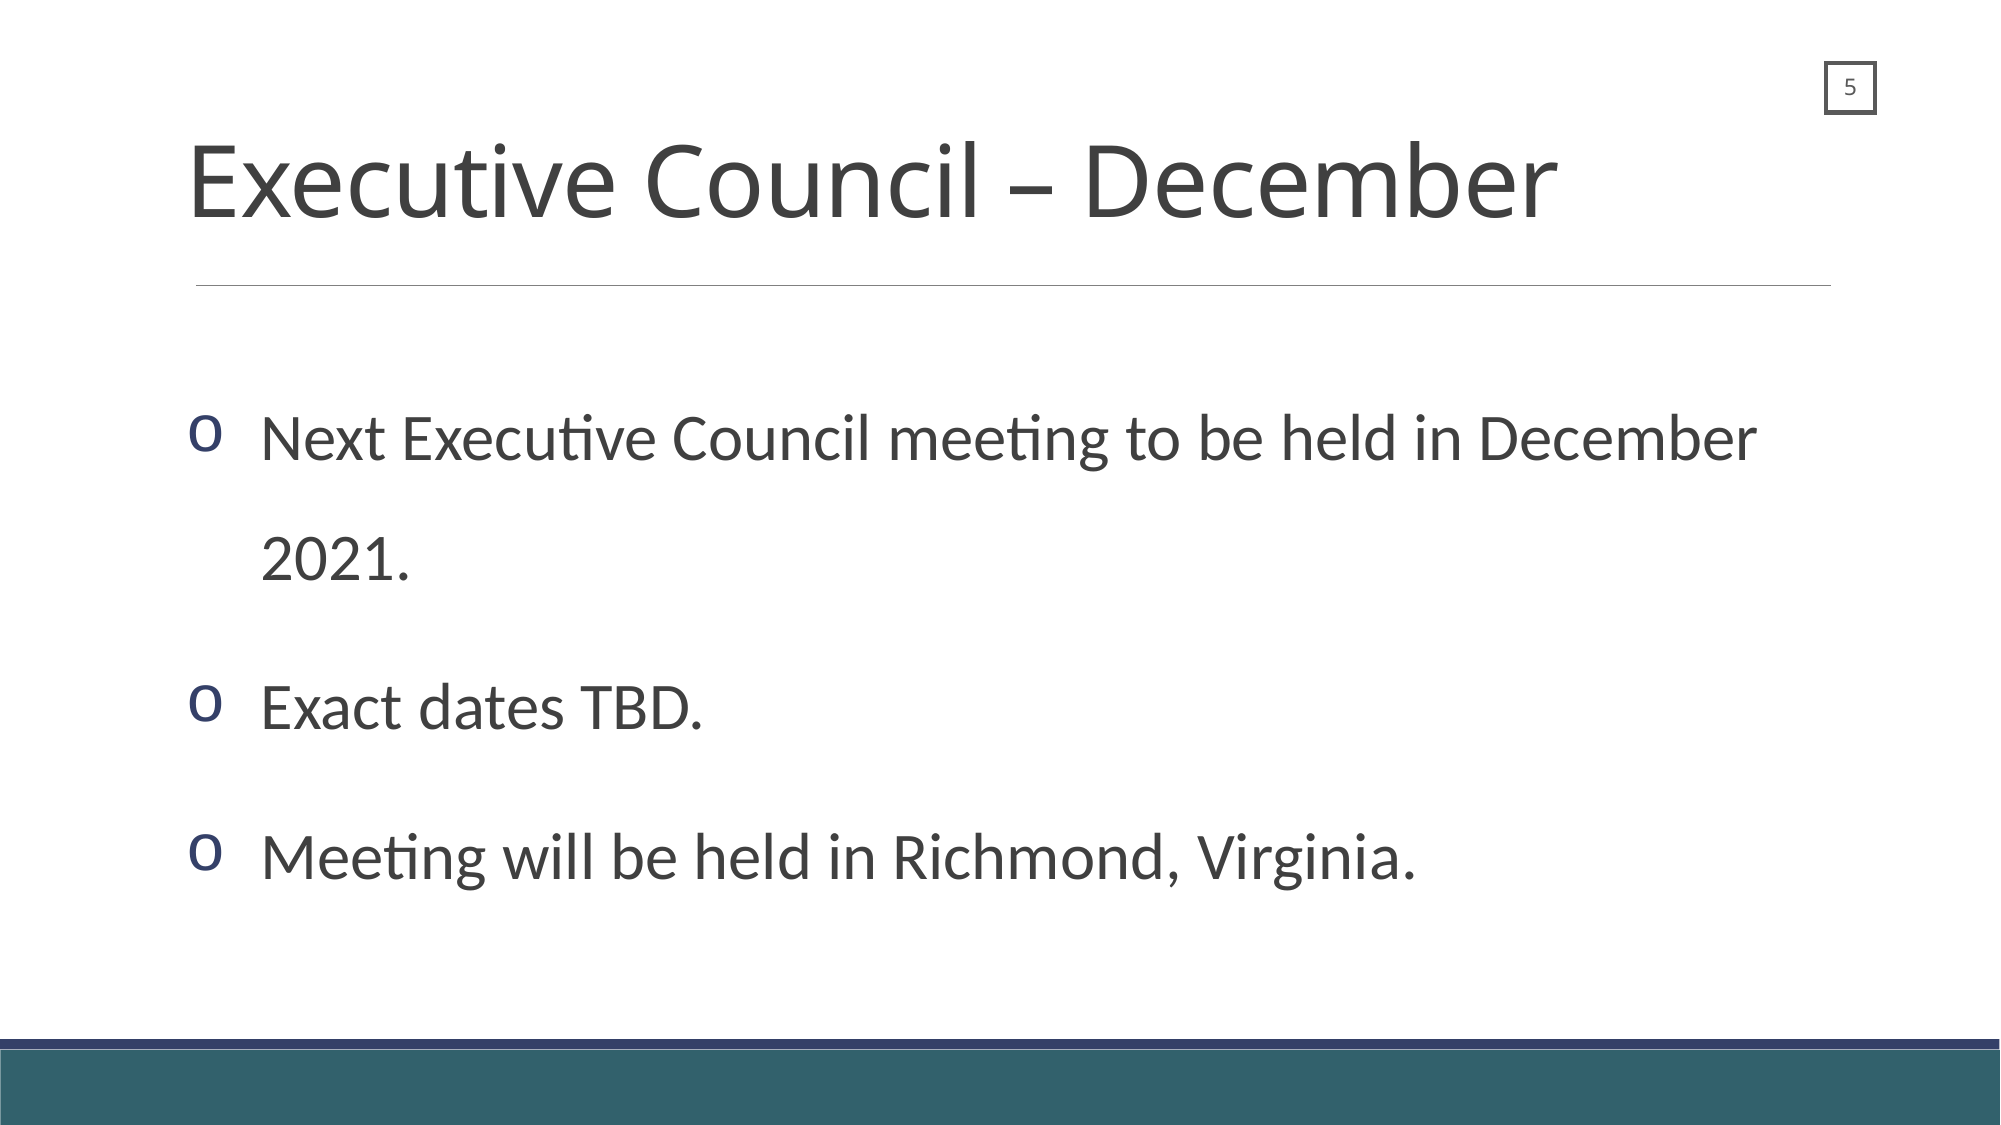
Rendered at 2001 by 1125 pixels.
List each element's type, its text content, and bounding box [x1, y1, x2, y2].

text_box Next Executive Council meeting to be held in December 2021. Exact dates TBD. Meeting will be held in Richmond, Virginia. [170, 346, 1896, 1061]
text_box Executive Council – December [170, 128, 1896, 346]
